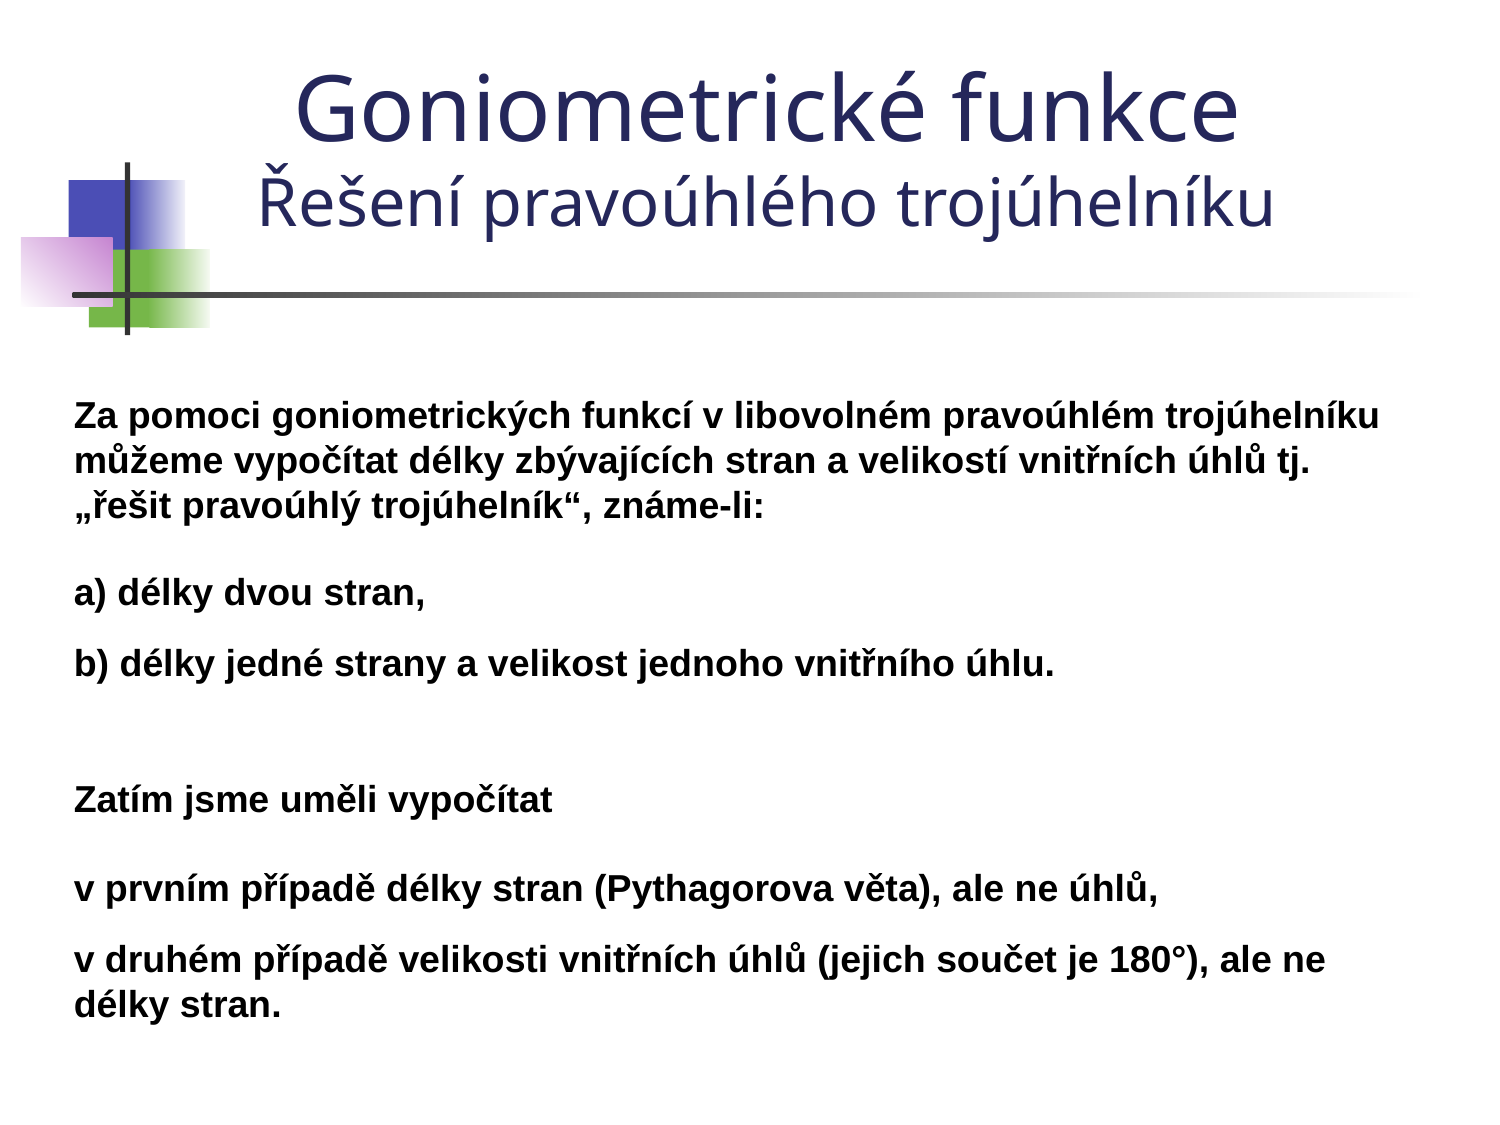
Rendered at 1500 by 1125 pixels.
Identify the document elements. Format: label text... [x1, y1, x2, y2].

text_box Goniometrické funkce Řešení pravoúhlého trojúhelníku [218, 42, 1317, 248]
text_box v prvním případě délky stran (Pythagorova věta), ale ne úhlů, [59, 856, 1418, 916]
text_box Za pomoci goniometrických funkcí v libovolném pravoúhlém trojúhelníku můžeme vypočítat délky zbývajících stran a velikostí vnitřních úhlů tj. „řešit pravoúhlý trojúhelník“, známe-li: [59, 383, 1418, 534]
text_box a) délky dvou stran, [59, 560, 1418, 621]
text_box Zatím jsme uměli vypočítat [59, 767, 1418, 828]
text_box b) délky jedné strany a velikost jednoho vnitřního úhlu. [59, 631, 1418, 692]
text_box v druhém případě velikosti vnitřních úhlů (jejich součet je 180°), ale ne délky stran. [59, 927, 1418, 1032]
